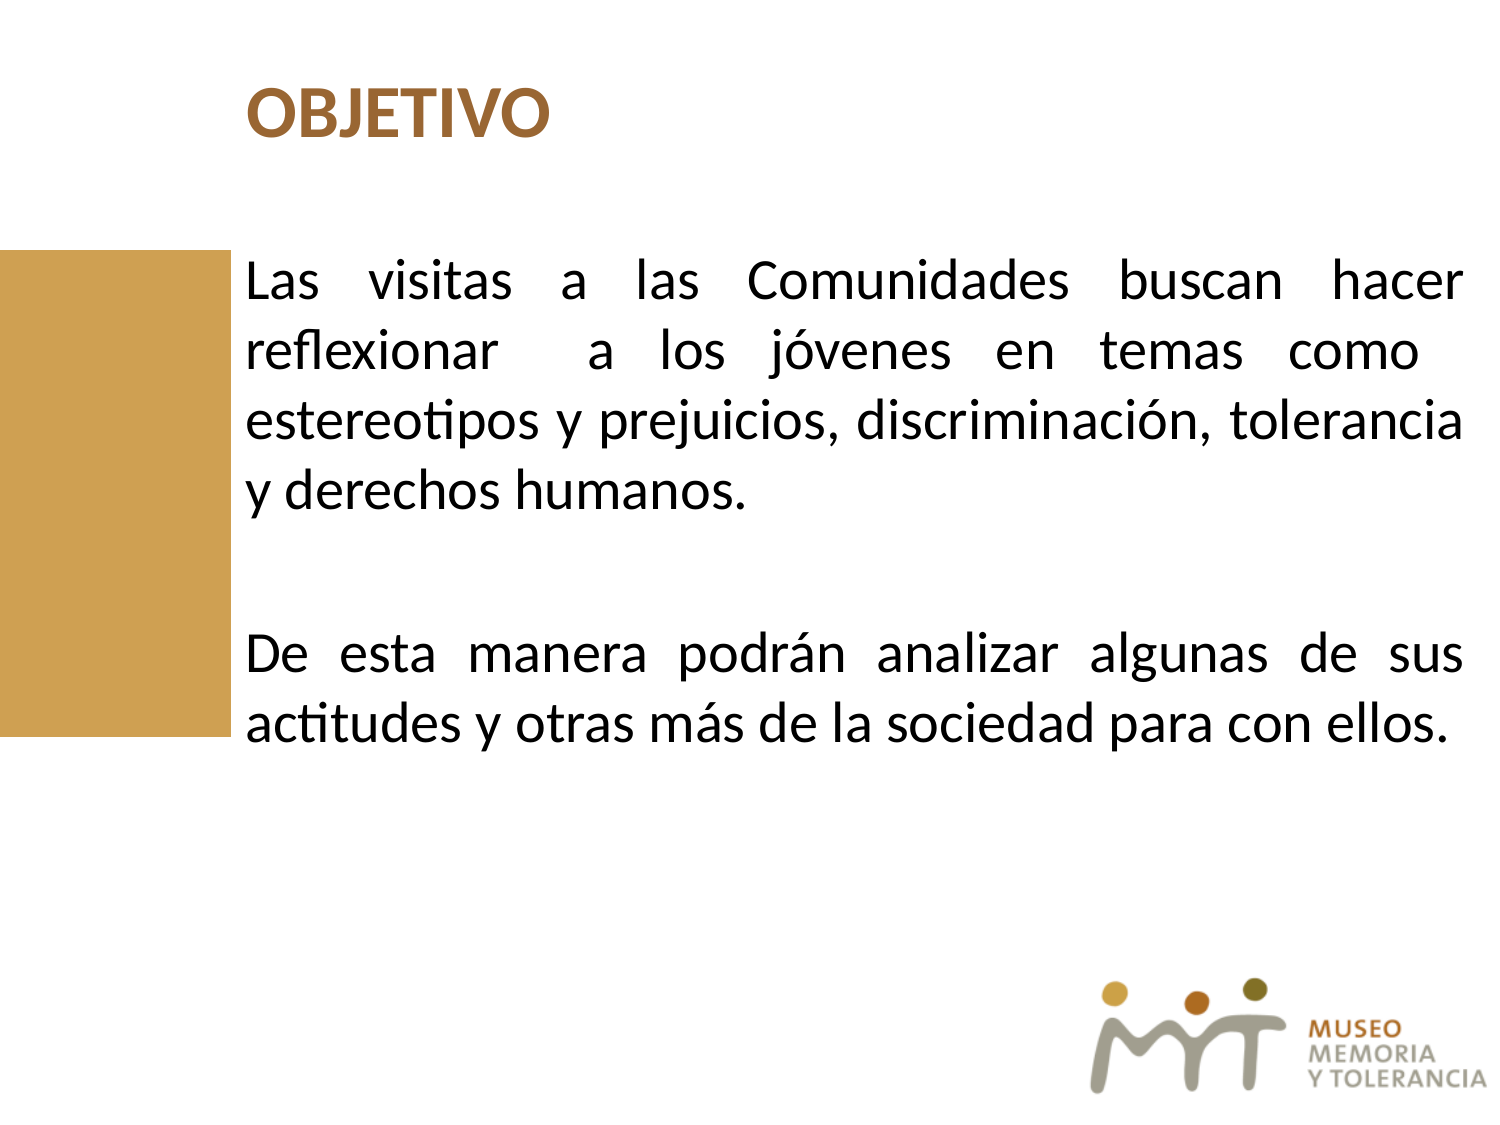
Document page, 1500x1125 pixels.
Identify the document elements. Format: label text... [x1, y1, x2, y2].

picture [1074, 963, 1500, 1118]
text_box [0, 248, 233, 740]
subtitle Las visitas a las Comunidades buscan hacer reflexionar a los jóvenes en temas como estereotipos y prejuicios, discriminación, tolerancia y derechos humanos. De esta manera podrán analizar algunas de sus actitudes y otras más de la sociedad para con ellos. [230, 233, 1481, 858]
text_box OBJETIVO [231, 54, 567, 160]
